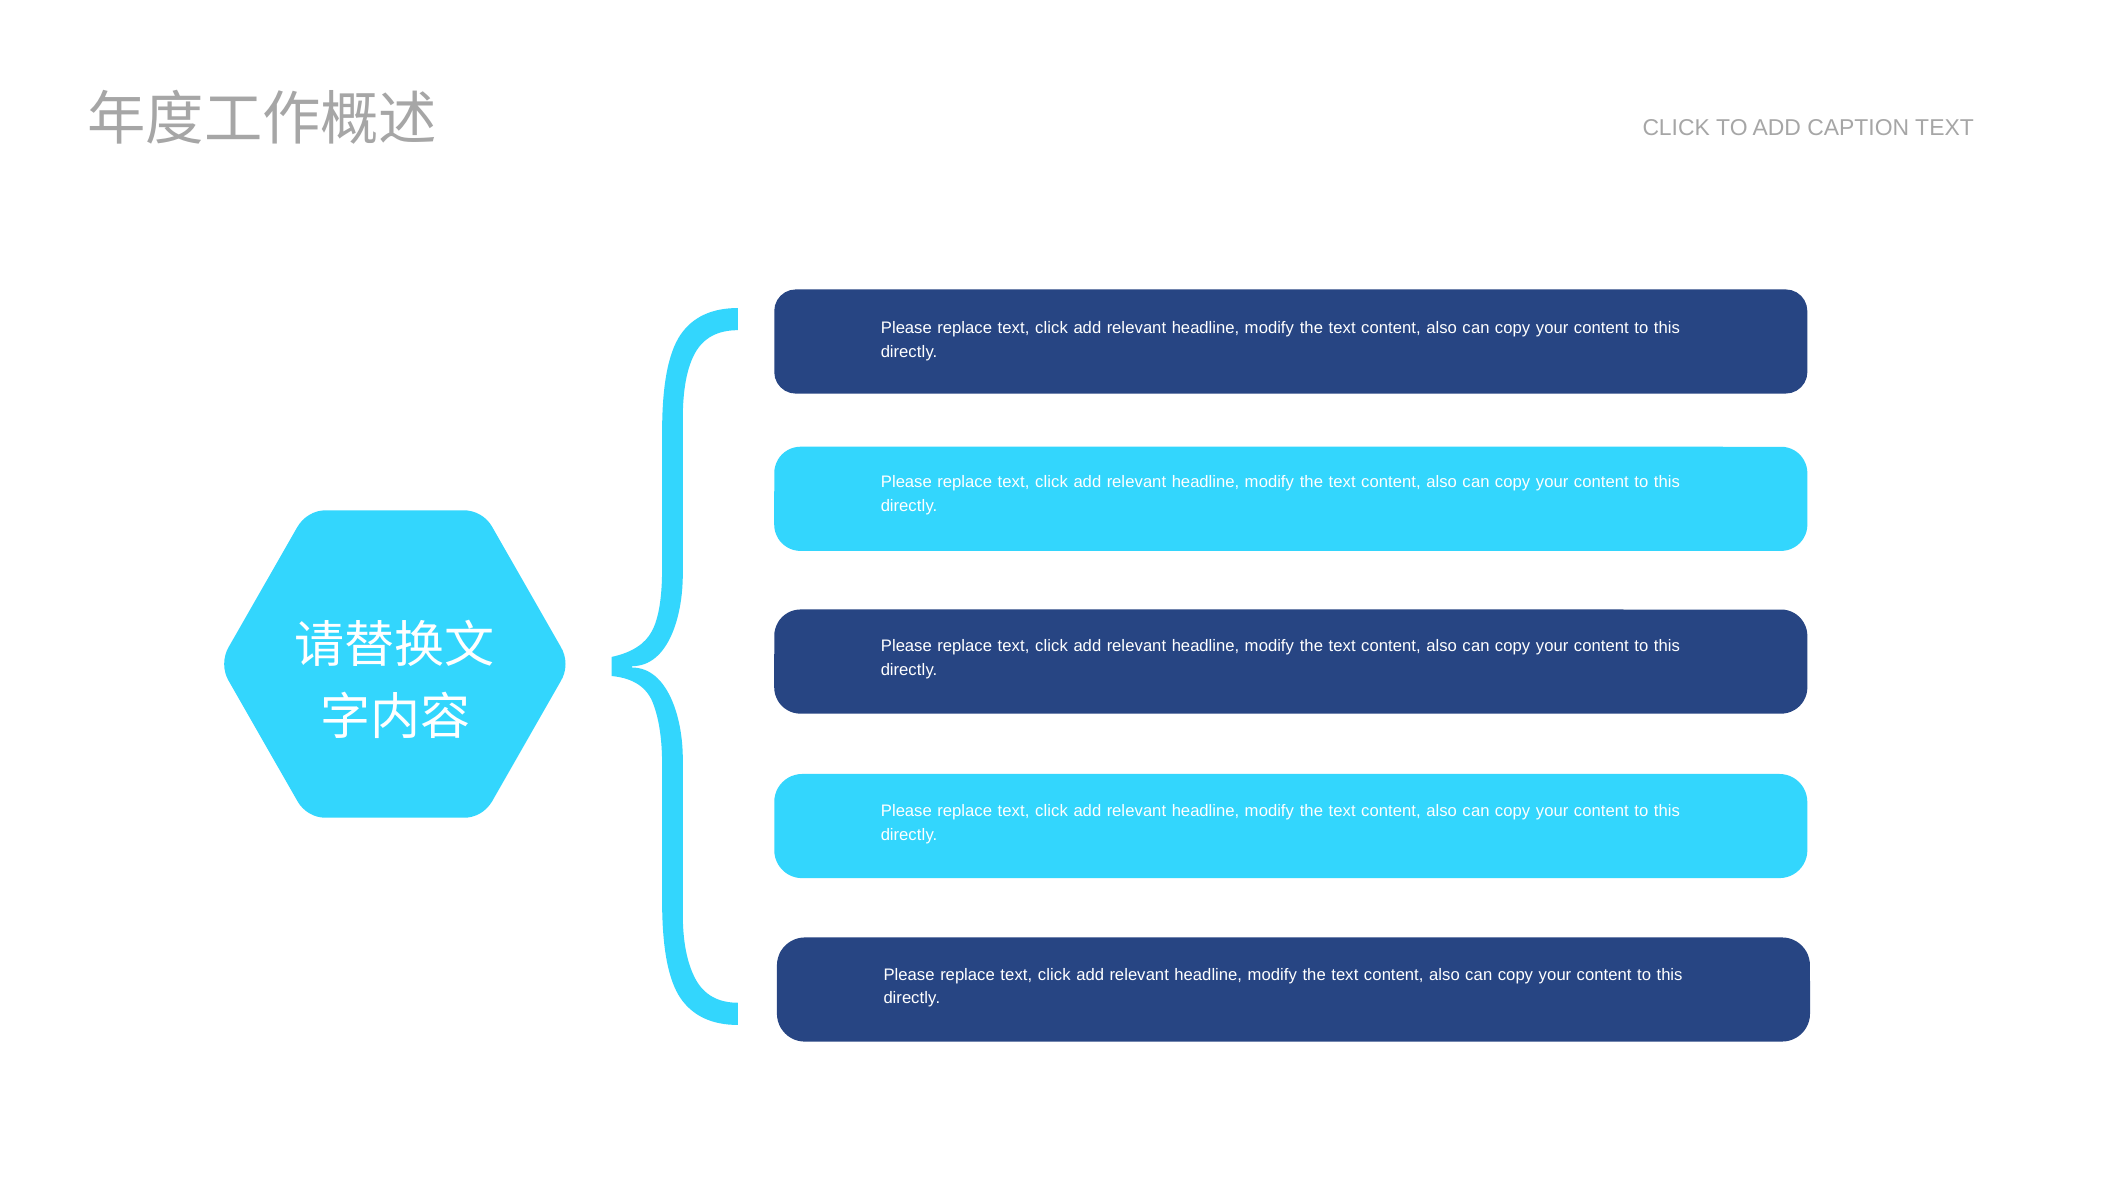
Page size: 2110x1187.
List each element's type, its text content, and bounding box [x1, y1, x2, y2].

text_box 请替换文字内容 [290, 600, 500, 745]
text_box Please replace text, click add relevant headline, modify the text content, also can copy your content to this directly. [880, 795, 1682, 844]
text_box [224, 510, 566, 818]
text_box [87, 78, 2022, 153]
text_box [611, 308, 738, 1025]
text_box [773, 445, 1809, 552]
text_box Please replace text, click add relevant headline, modify the text content, also can copy your content to this directly. [883, 959, 1685, 1008]
text_box [775, 936, 1812, 1043]
text_box [773, 772, 1809, 880]
text_box [773, 288, 1809, 395]
text_box [773, 608, 1809, 715]
text_box Please replace text, click add relevant headline, modify the text content, also can copy your content to this directly. [880, 467, 1682, 516]
text_box Please replace text, click add relevant headline, modify the text content, also can copy your content to this directly. [880, 312, 1682, 361]
text_box Please replace text, click add relevant headline, modify the text content, also can copy your content to this directly. [880, 631, 1682, 680]
